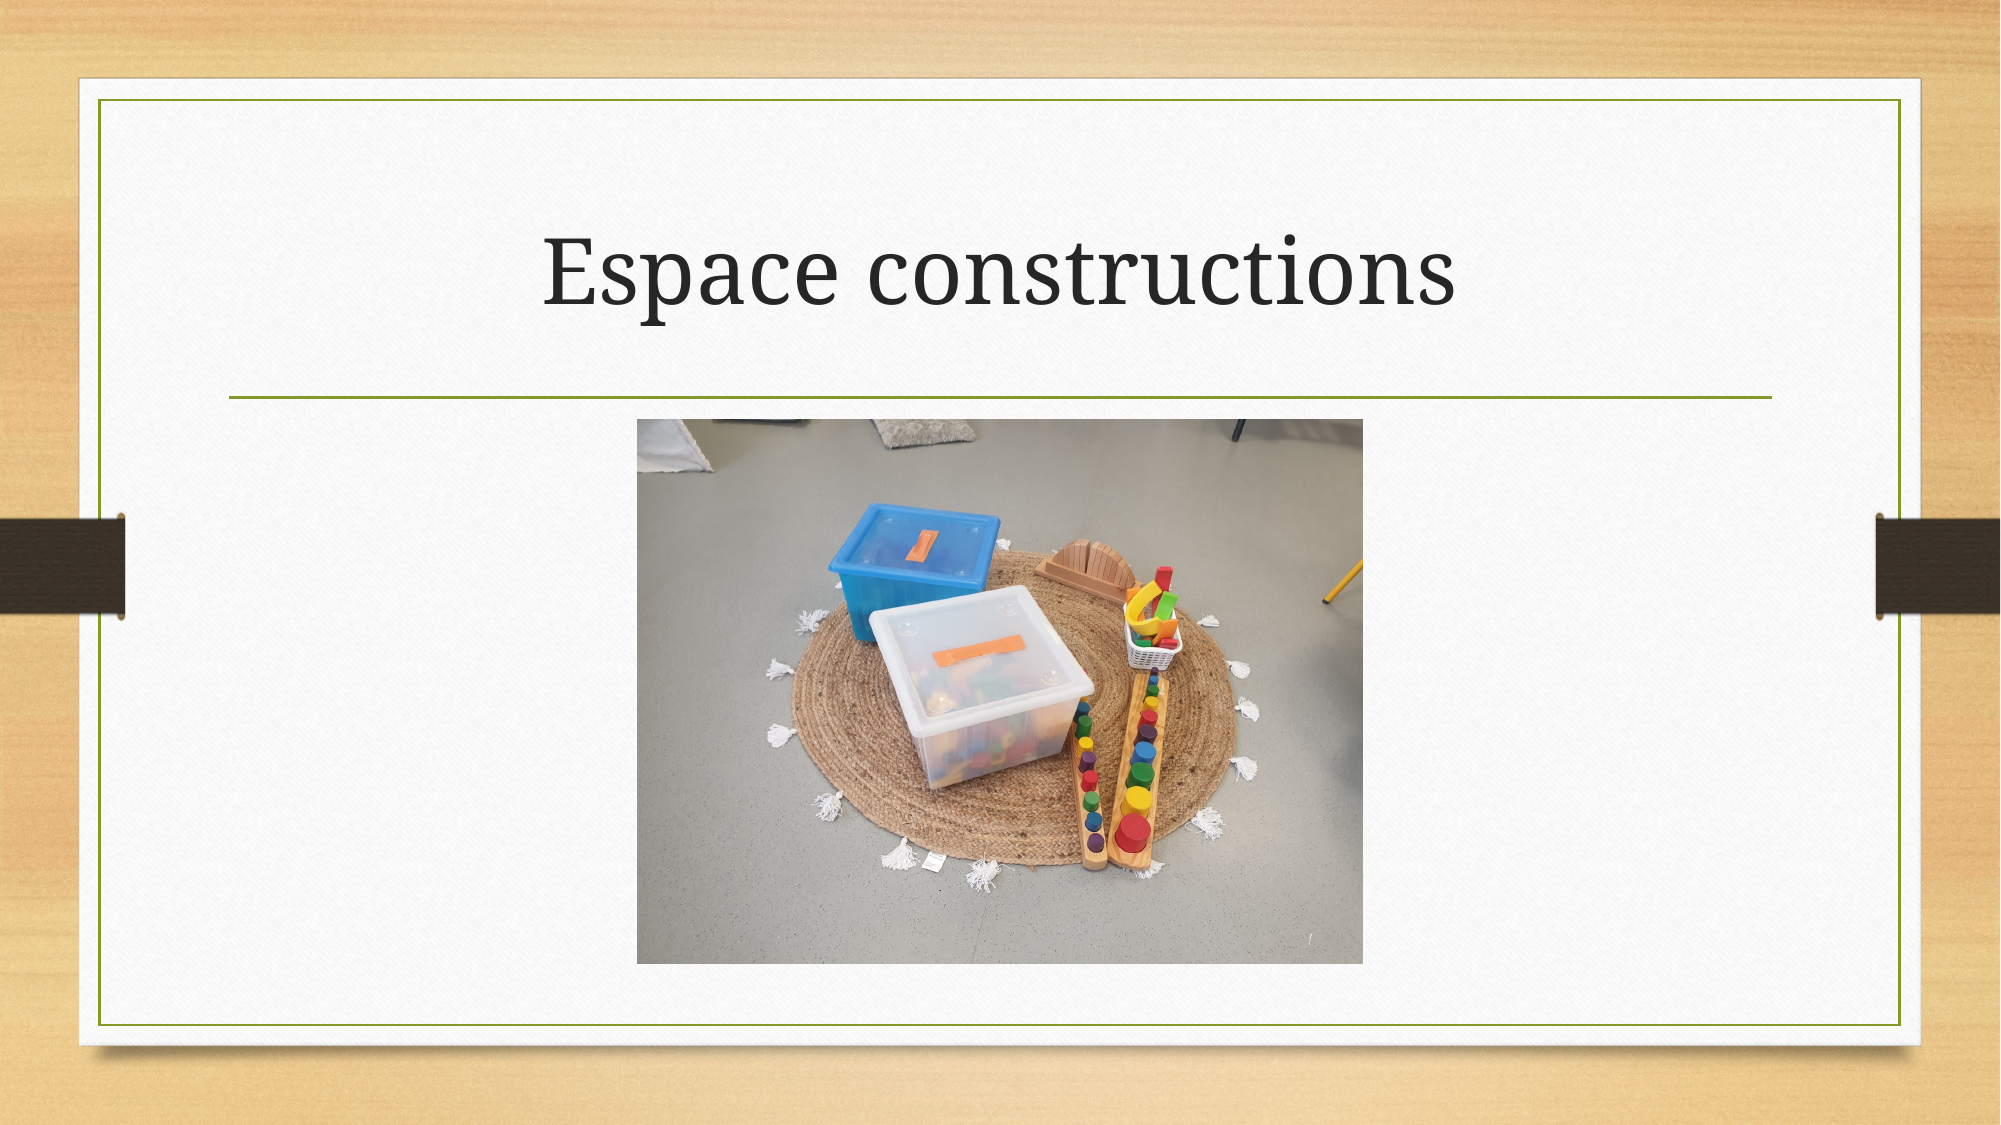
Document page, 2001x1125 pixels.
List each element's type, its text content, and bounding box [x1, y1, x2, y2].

picture [0, 0, 2001, 1125]
title Espace constructions [212, 161, 1788, 375]
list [636, 419, 1363, 964]
